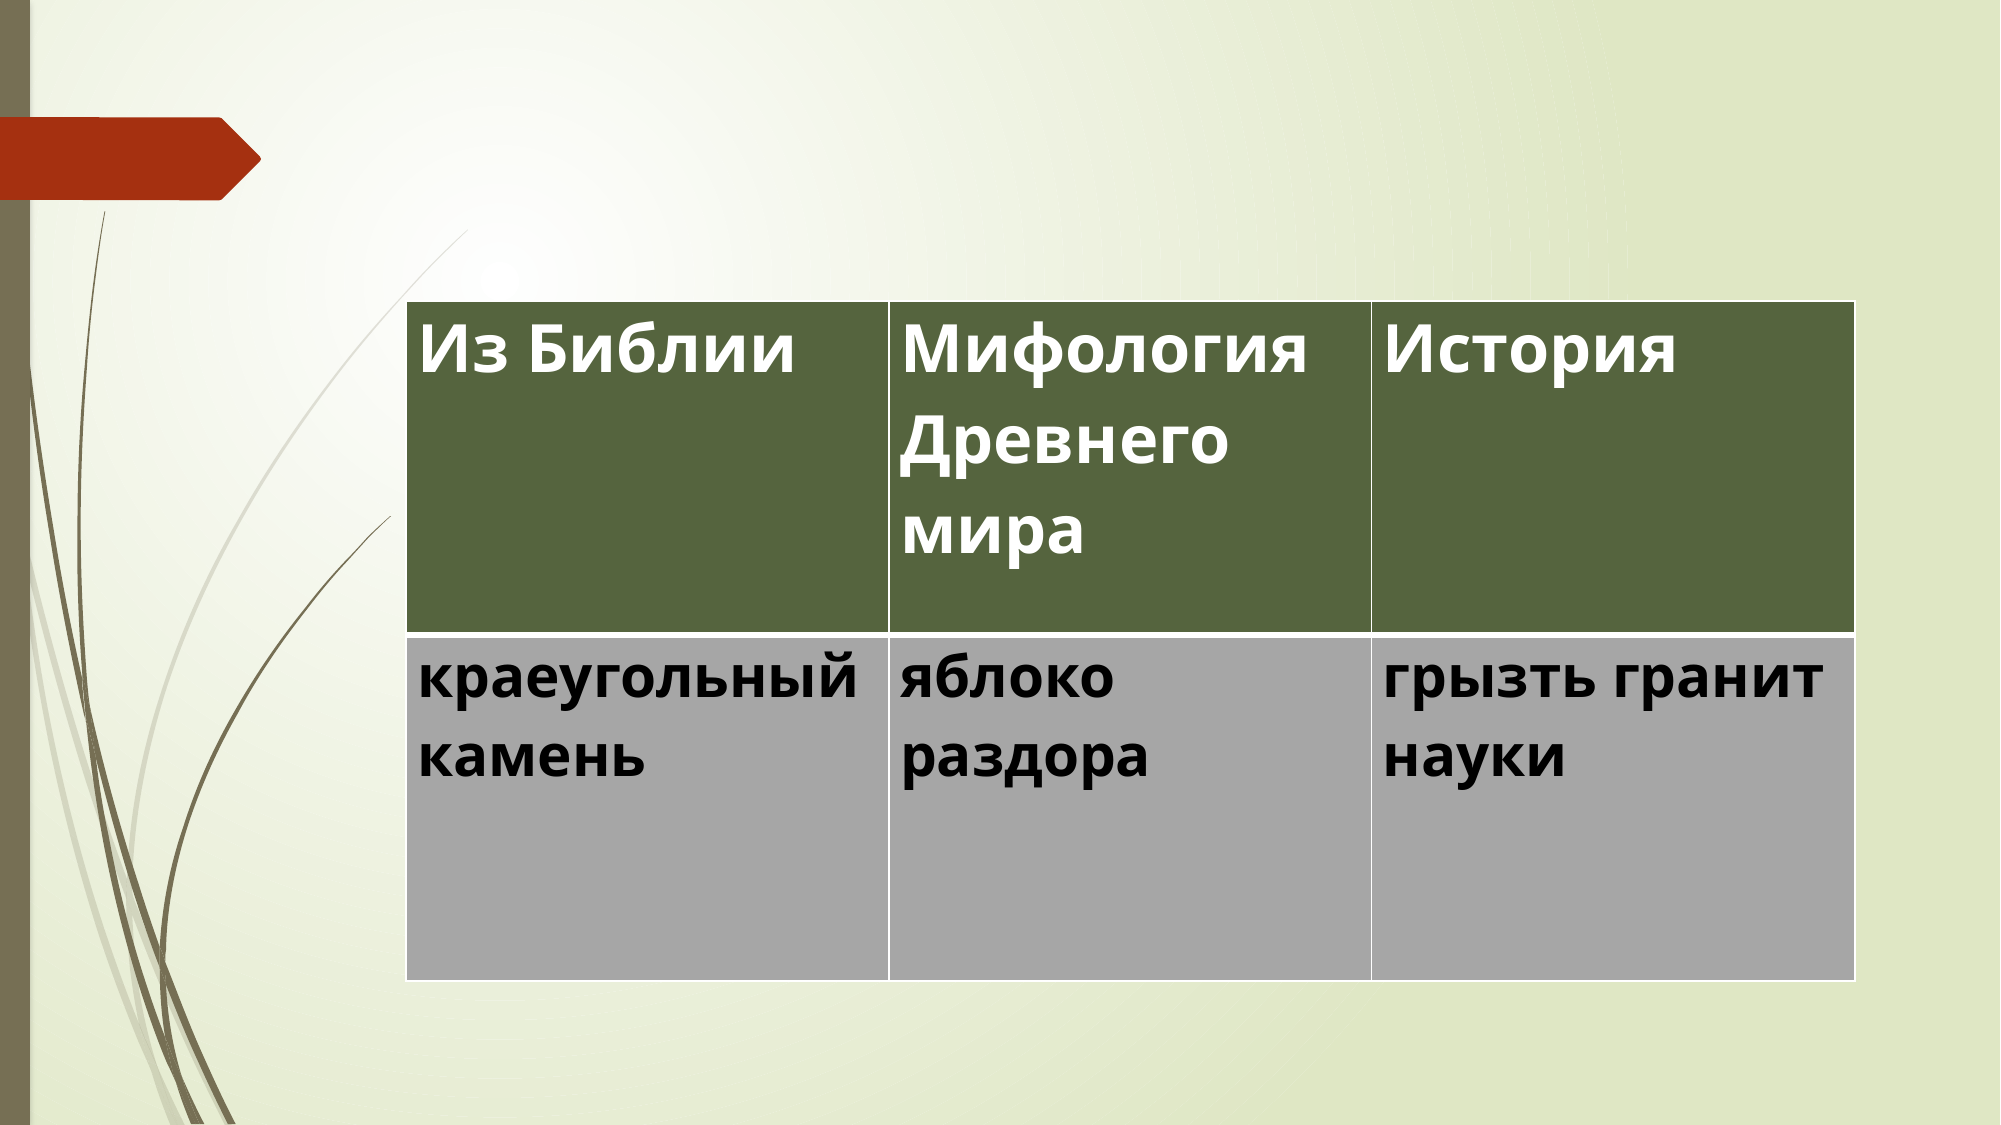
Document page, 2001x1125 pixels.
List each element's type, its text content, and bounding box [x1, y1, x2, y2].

table_cell краеугольный камень [407, 638, 888, 980]
table_cell яблоко раздора [890, 638, 1371, 980]
table_header Из Библии [407, 302, 888, 632]
table_cell грызть гранит науки [1372, 638, 1854, 980]
table_header История [1372, 302, 1854, 632]
table_header Мифология Древнего мира [890, 302, 1371, 632]
